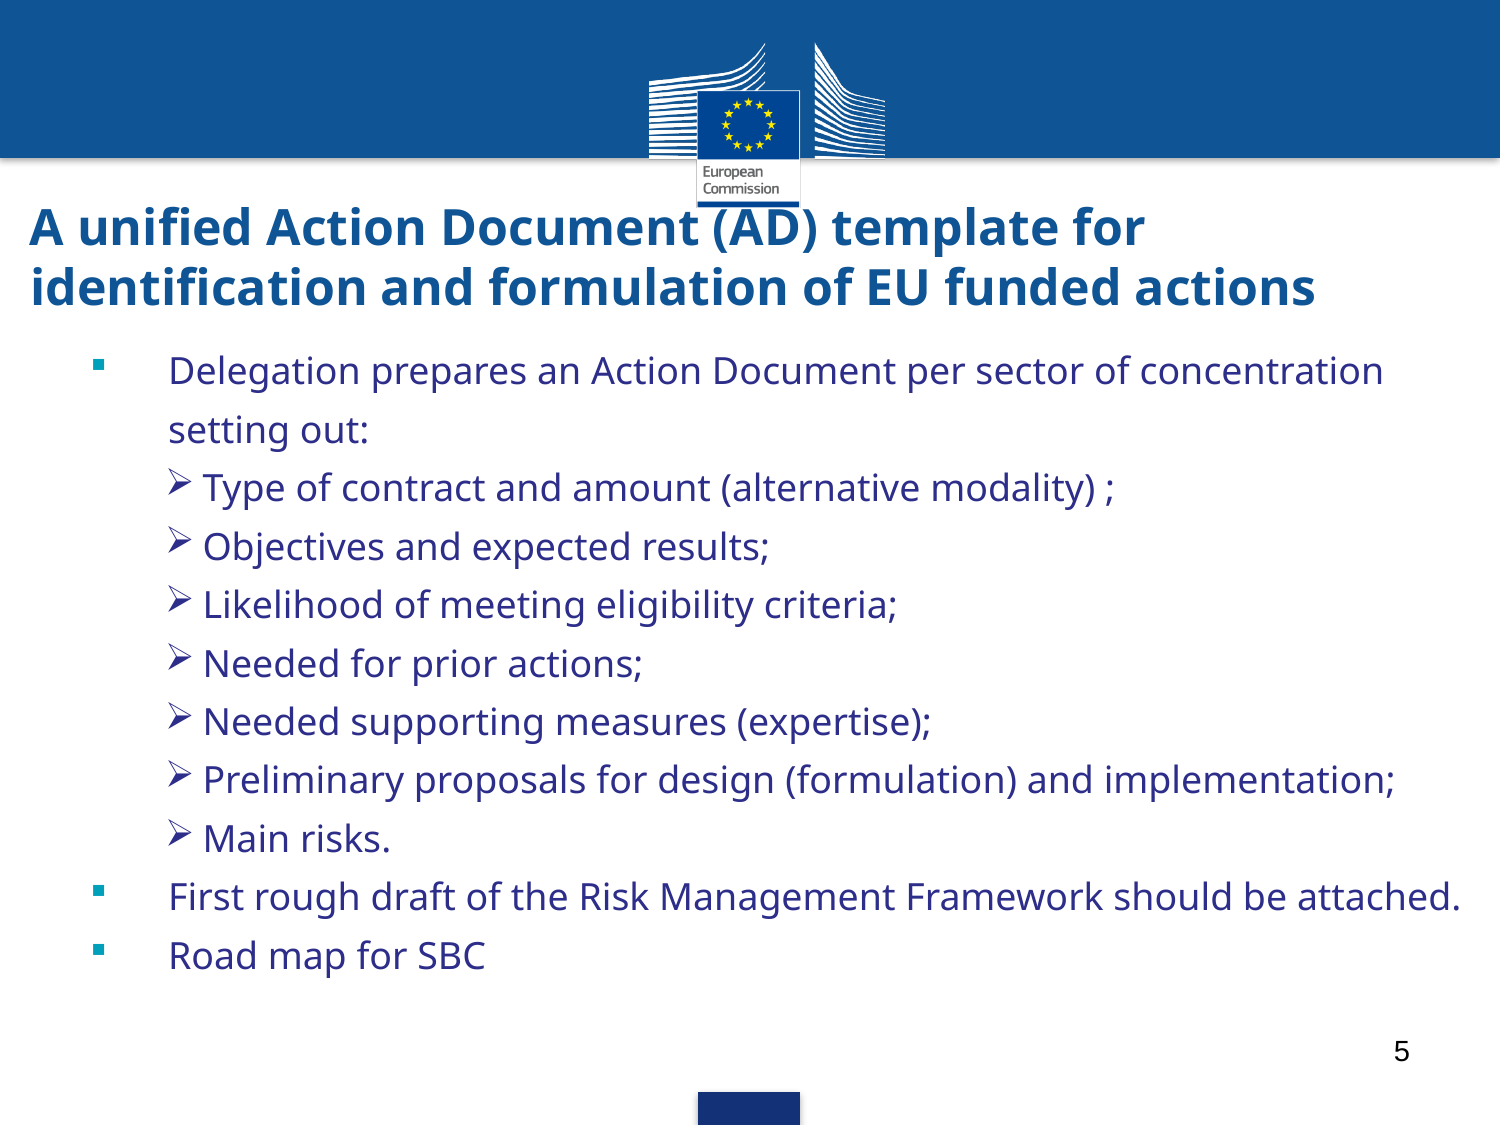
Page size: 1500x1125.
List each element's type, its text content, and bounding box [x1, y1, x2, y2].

list Delegation prepares an Action Document per sector of concentration setting out: Type of contract and amount (alternative modality) ; Objectives and expected results; Likelihood of meeting eligibility criteria; Needed for prior actions; Needed supporting measures (expertise); Preliminary proposals for design (formulation) and implementation; Main risks. First rough draft of the Risk Management Framework should be attached. Road map for SBC [0, 326, 1500, 1125]
slide_number 5 [1074, 1024, 1425, 1103]
picture [649, 42, 885, 208]
title A unified Action Document (AD) template for identification and formulation of EU funded actions [0, 208, 1500, 303]
